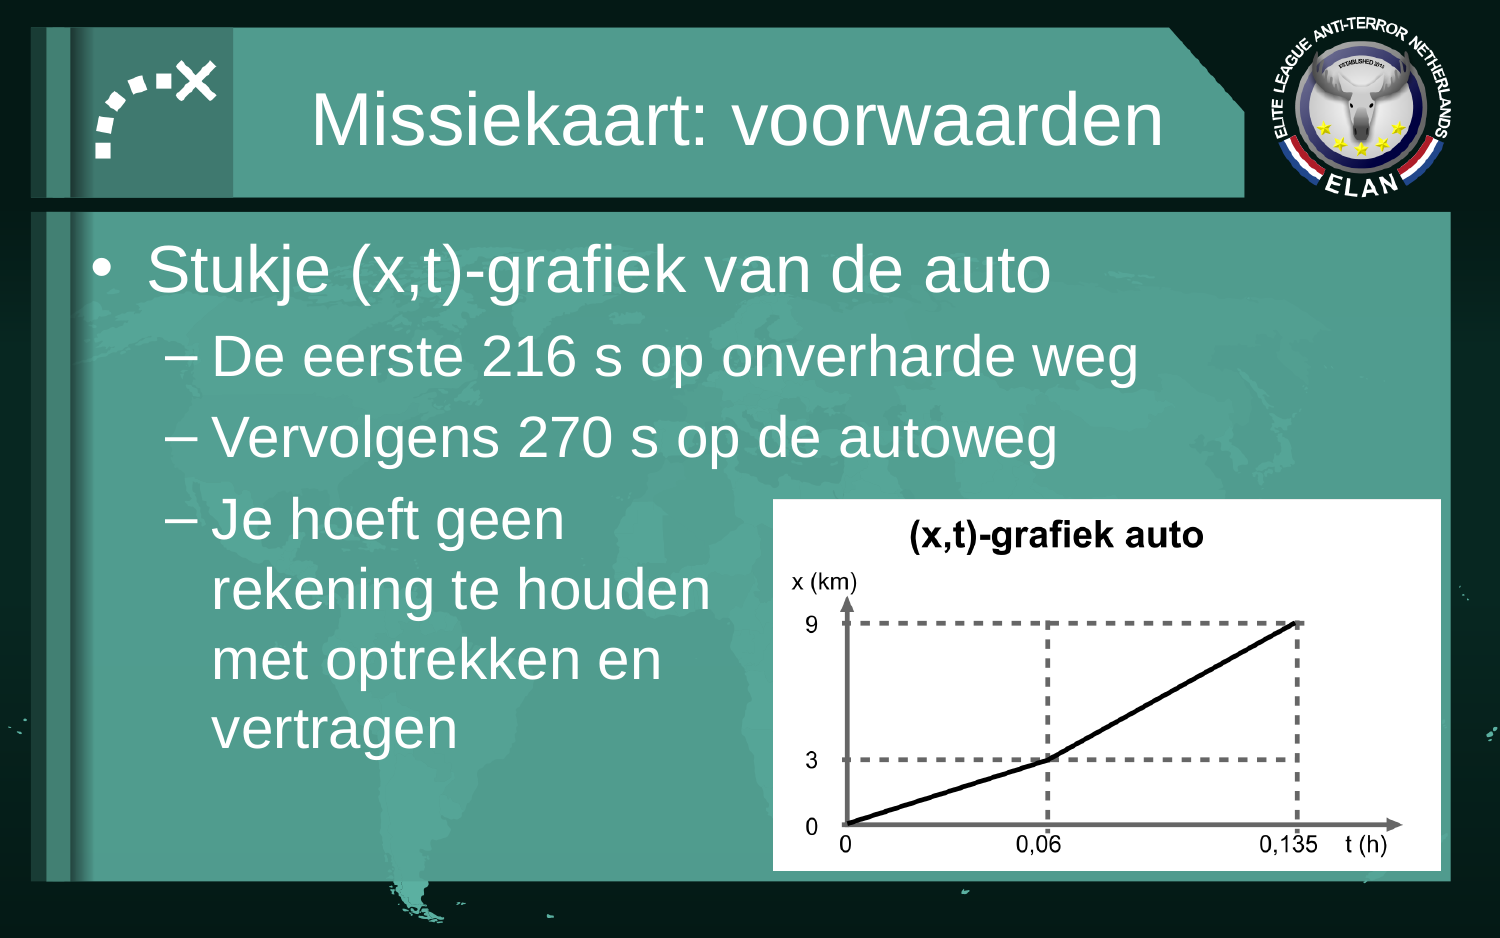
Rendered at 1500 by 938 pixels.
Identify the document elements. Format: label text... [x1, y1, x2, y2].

title Missiekaart: voorwaarden [230, 37, 1247, 194]
picture [0, 0, 1500, 938]
list Stukje (x,t)-grafiek van de auto De eerste 216 s op onverharde weg Vervolgens 270 s op de autoweg Je hoeft geen rekening te houden met optrekken en vertragen [75, 218, 1447, 838]
